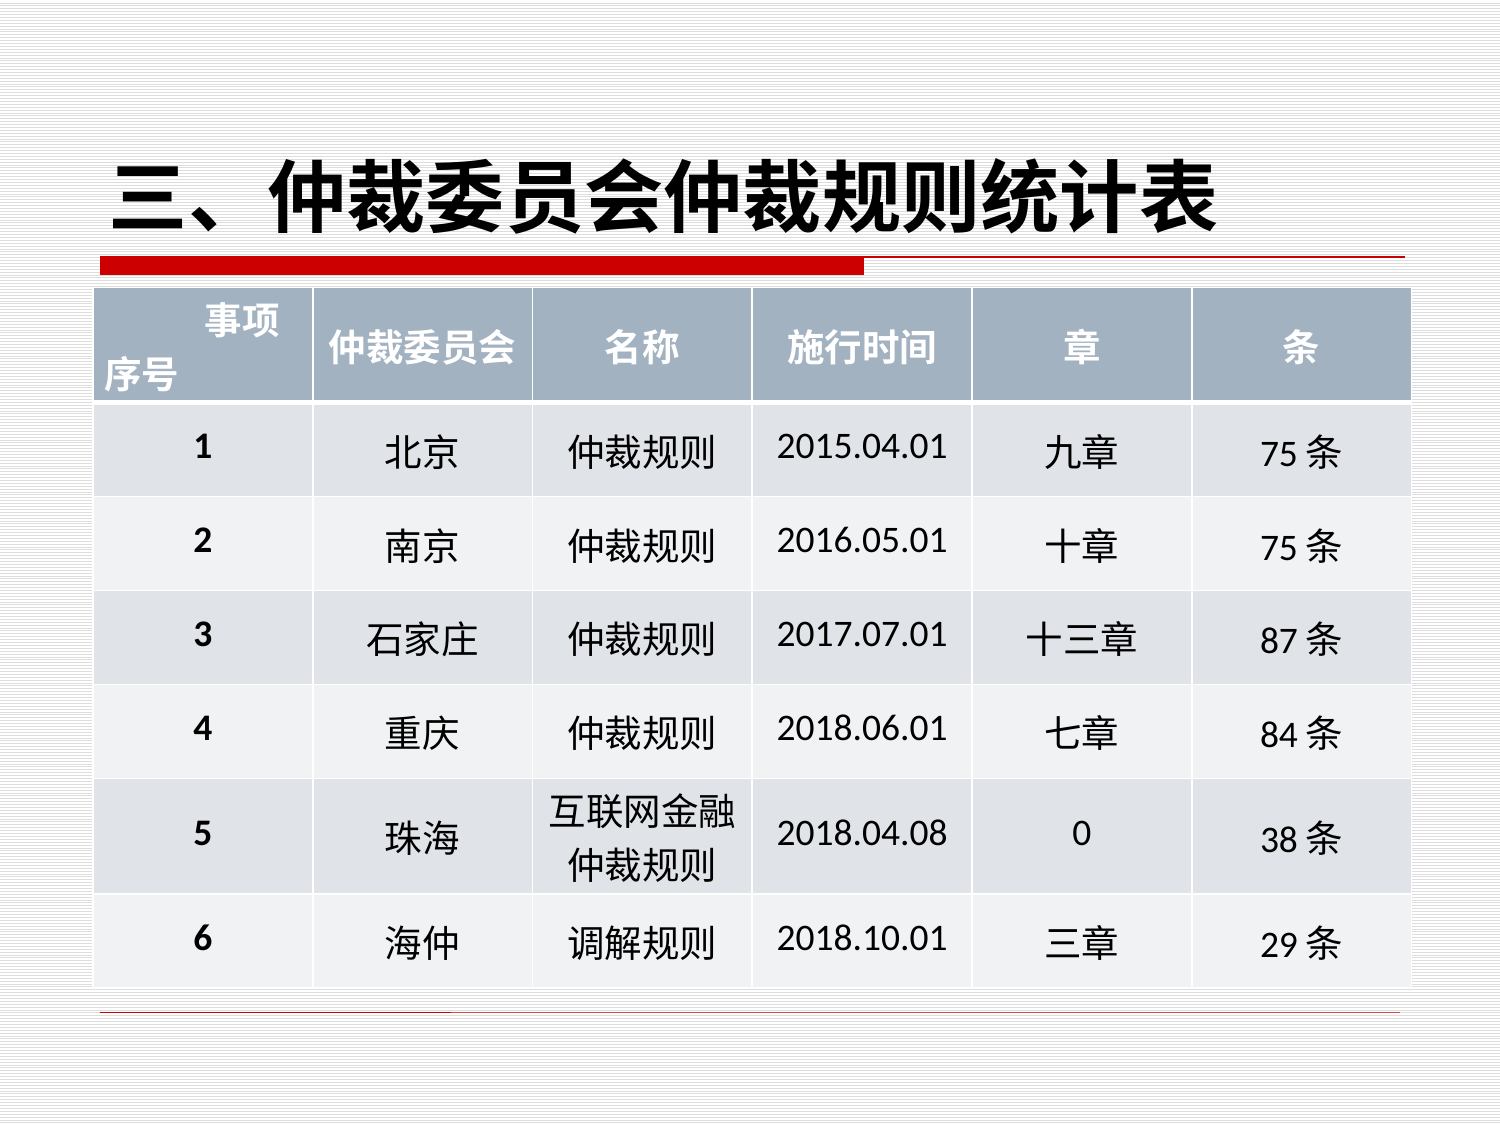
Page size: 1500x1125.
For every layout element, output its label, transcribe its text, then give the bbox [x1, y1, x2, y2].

table_cell 仲裁规则 [533, 497, 751, 590]
table_cell 十章 [973, 497, 1191, 590]
table_cell 3 [94, 591, 312, 684]
table_cell 2018.10.01 [753, 895, 971, 987]
table_cell 仲裁规则 [533, 591, 751, 684]
table_cell 七章 [973, 685, 1191, 778]
table_cell 2018.04.08 [753, 779, 971, 893]
table_cell 互联网金融 仲裁规则 [533, 779, 751, 893]
table_header 施行时间 [753, 288, 971, 400]
table_cell 石家庄 [314, 591, 532, 684]
table_cell 调解规则 [533, 895, 751, 987]
table_header 章 [973, 288, 1191, 400]
table_cell 87条 [1193, 591, 1411, 684]
title 三、仲裁委员会仲裁规则统计表 [93, 49, 1407, 250]
table_cell 海仲 [314, 895, 532, 987]
table_cell 75条 [1193, 497, 1411, 590]
table_cell 重庆 [314, 685, 532, 778]
table_cell 仲裁规则 [533, 685, 751, 778]
table_cell 2017.07.01 [753, 591, 971, 684]
table_header 名称 [533, 288, 751, 400]
table_cell 4 [94, 685, 312, 778]
table_header 条 [1193, 288, 1411, 400]
table_header 仲裁委员会 [314, 288, 532, 400]
table_cell 南京 [314, 497, 532, 590]
table_cell 1 [94, 405, 312, 496]
table_cell 29条 [1193, 895, 1411, 987]
table_cell 2 [94, 497, 312, 590]
table_header 事项 序号 [94, 288, 312, 400]
table_cell 仲裁规则 [533, 405, 751, 496]
table_cell 十三章 [973, 591, 1191, 684]
table_cell 0 [973, 779, 1191, 893]
table_cell 2016.05.01 [753, 497, 971, 590]
table_cell 三章 [973, 895, 1191, 987]
table_cell 5 [94, 779, 312, 893]
table_cell 75条 [1193, 405, 1411, 496]
table_cell 北京 [314, 405, 532, 496]
table_cell 6 [94, 895, 312, 987]
table_cell 38条 [1193, 779, 1411, 893]
table_cell 2018.06.01 [753, 685, 971, 778]
table_cell 珠海 [314, 779, 532, 893]
table_cell 九章 [973, 405, 1191, 496]
table_cell 2015.04.01 [753, 405, 971, 496]
table_cell 84条 [1193, 685, 1411, 778]
